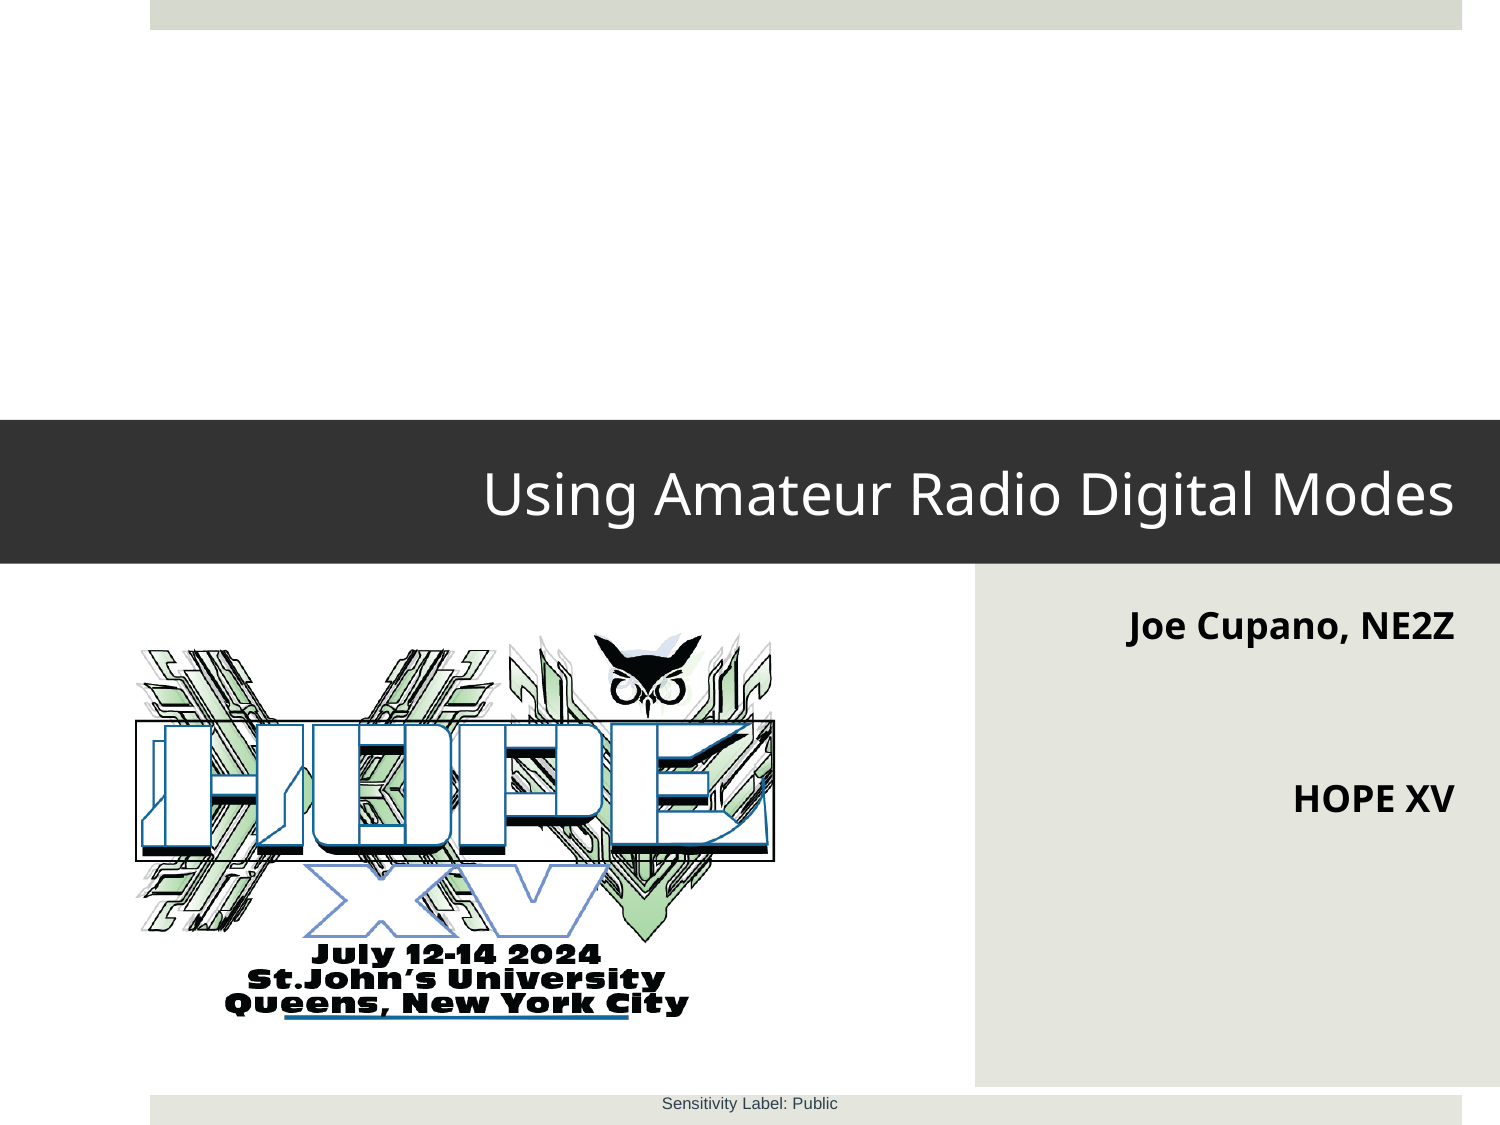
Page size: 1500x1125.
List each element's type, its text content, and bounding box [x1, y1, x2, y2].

picture [62, 628, 851, 1023]
subtitle Joe Cupano, NE2Z HOPE XV [975, 564, 1500, 1087]
title Using Amateur Radio Digital Modes [0, 419, 1500, 564]
